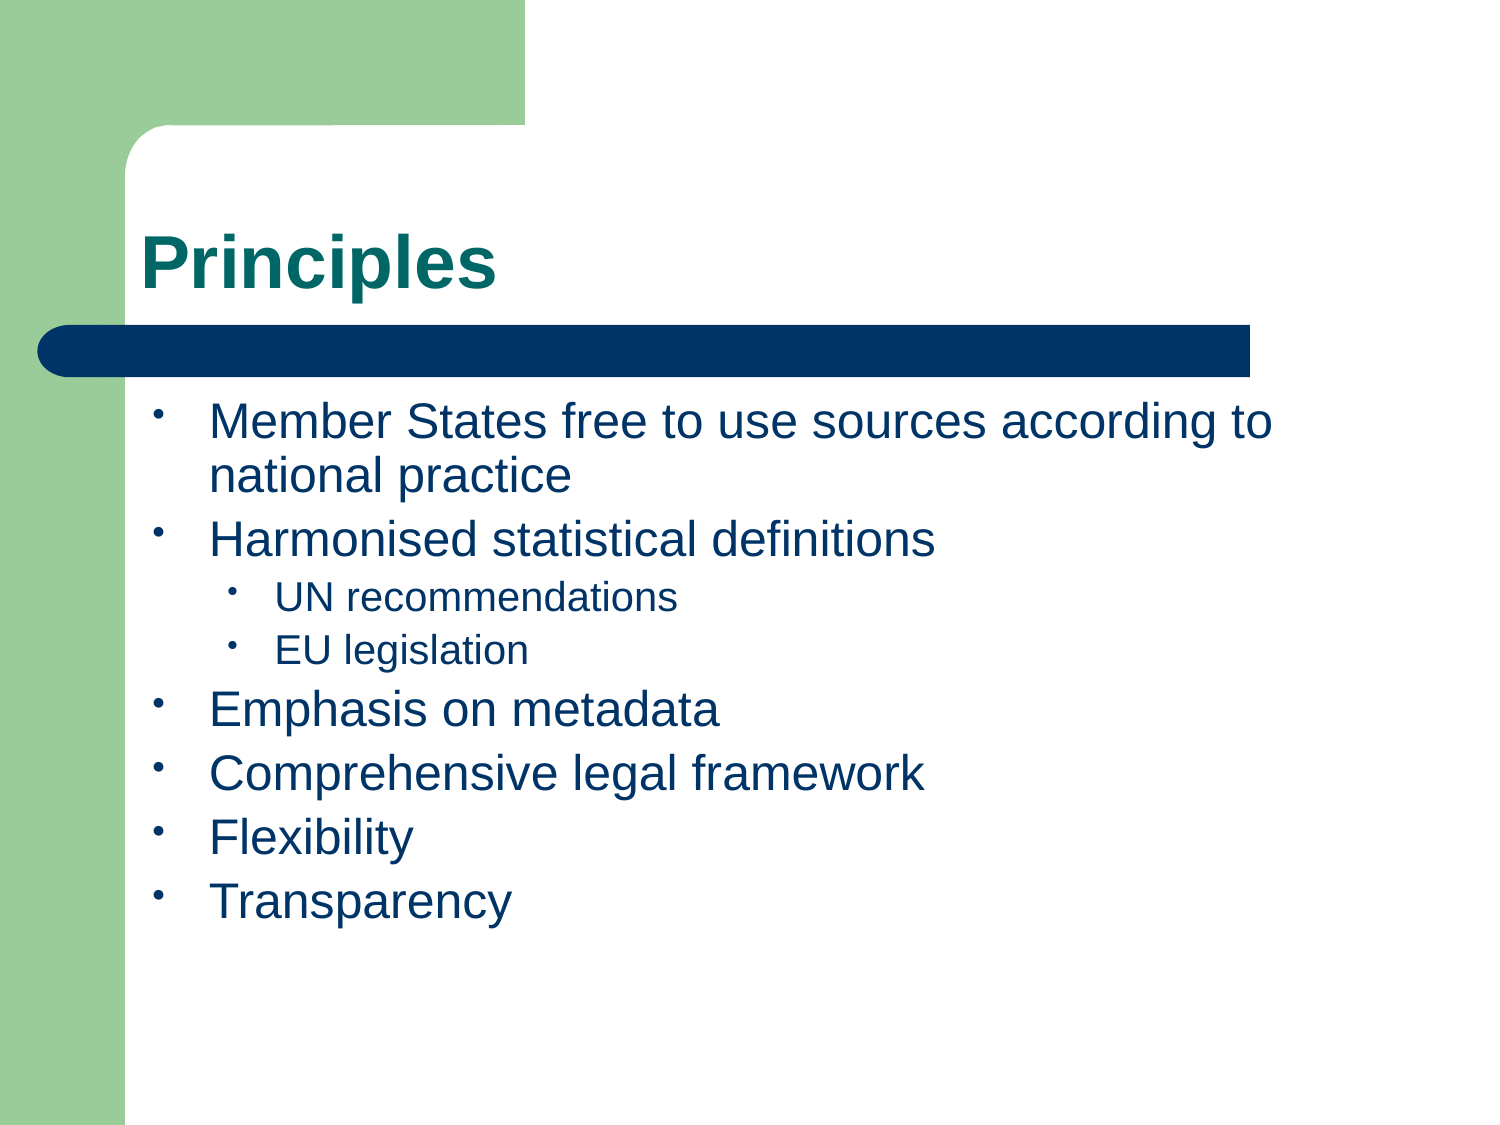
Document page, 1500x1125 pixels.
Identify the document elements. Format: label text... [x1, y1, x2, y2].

title Principles [124, 124, 1426, 313]
list Member States free to use sources according to national practice Harmonised statistical definitions UN recommendations EU legislation Emphasis on metadata Comprehensive legal framework Flexibility Transparency [137, 387, 1400, 999]
